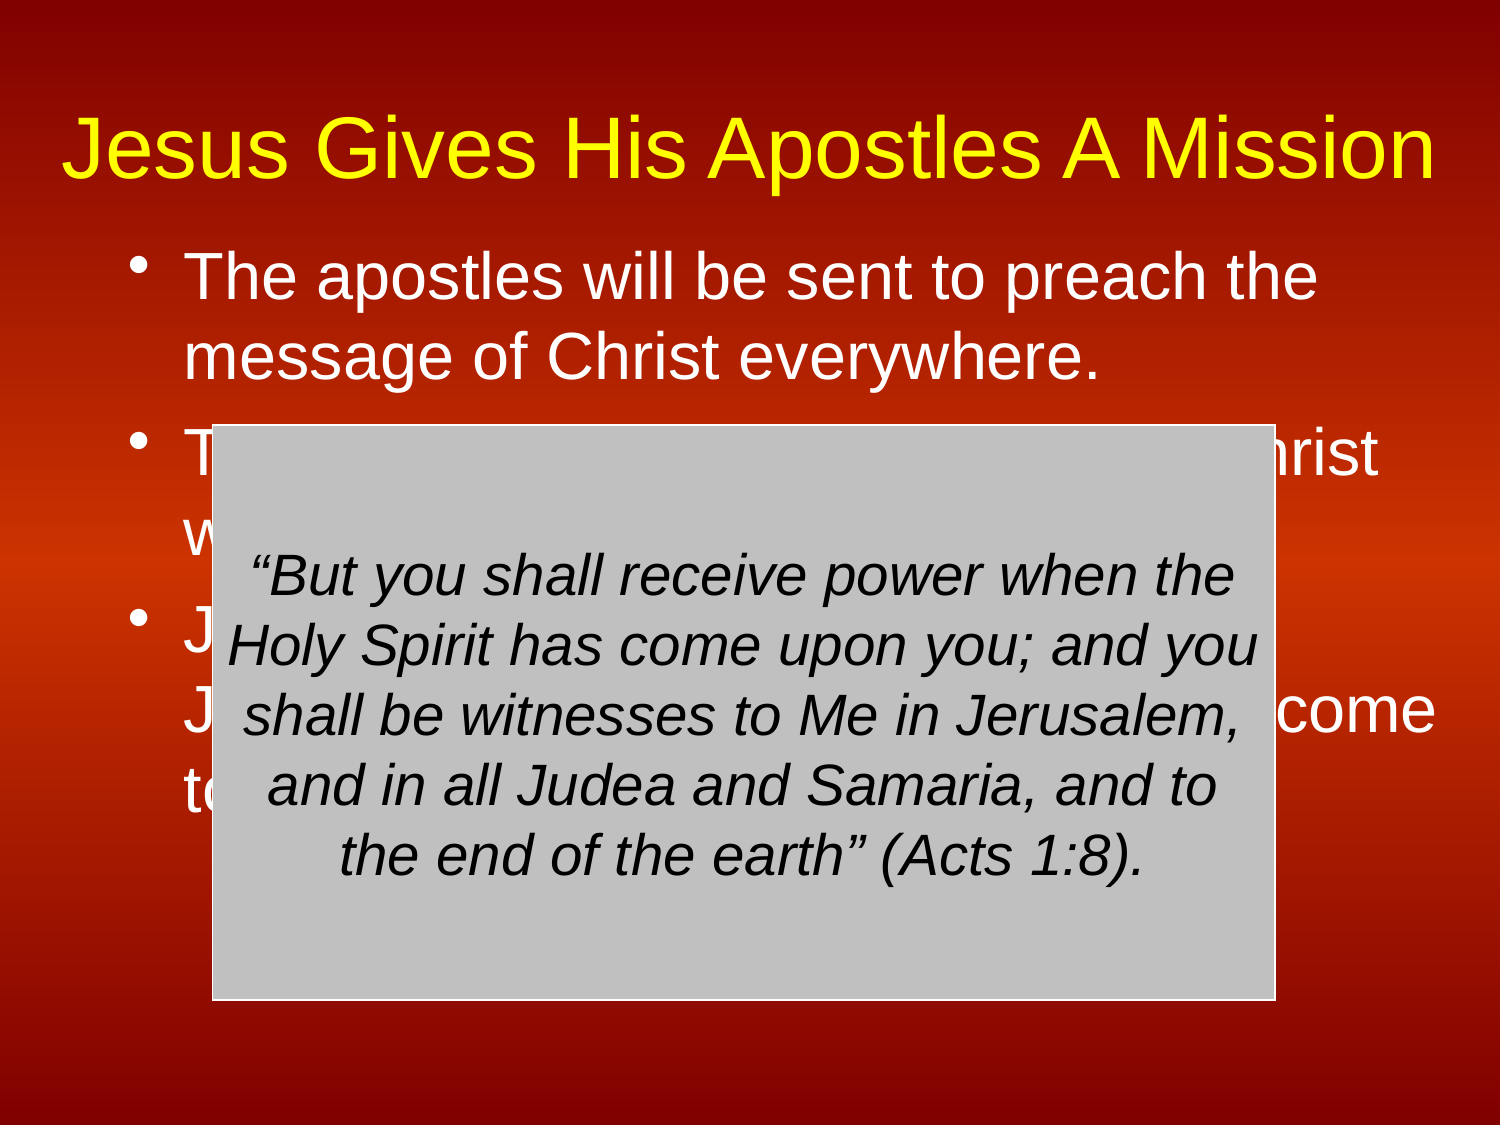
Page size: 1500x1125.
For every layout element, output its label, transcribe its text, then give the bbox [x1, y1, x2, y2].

text_box “But you shall receive power when the Holy Spirit has come upon you; and you shall be witnesses to Me in Jerusalem, and in all Judea and Samaria, and to the end of the earth” (Acts 1:8). [212, 425, 1275, 1000]
title Jesus Gives His Apostles A Mission [37, 50, 1463, 238]
list The apostles will be sent to preach the message of Christ everywhere. The message of salvation through Christ would be sent to everyone. Jesus told the apostles to wait in Jerusalem until the Holy Spirit would come to guide them in their teaching. [112, 224, 1463, 1125]
